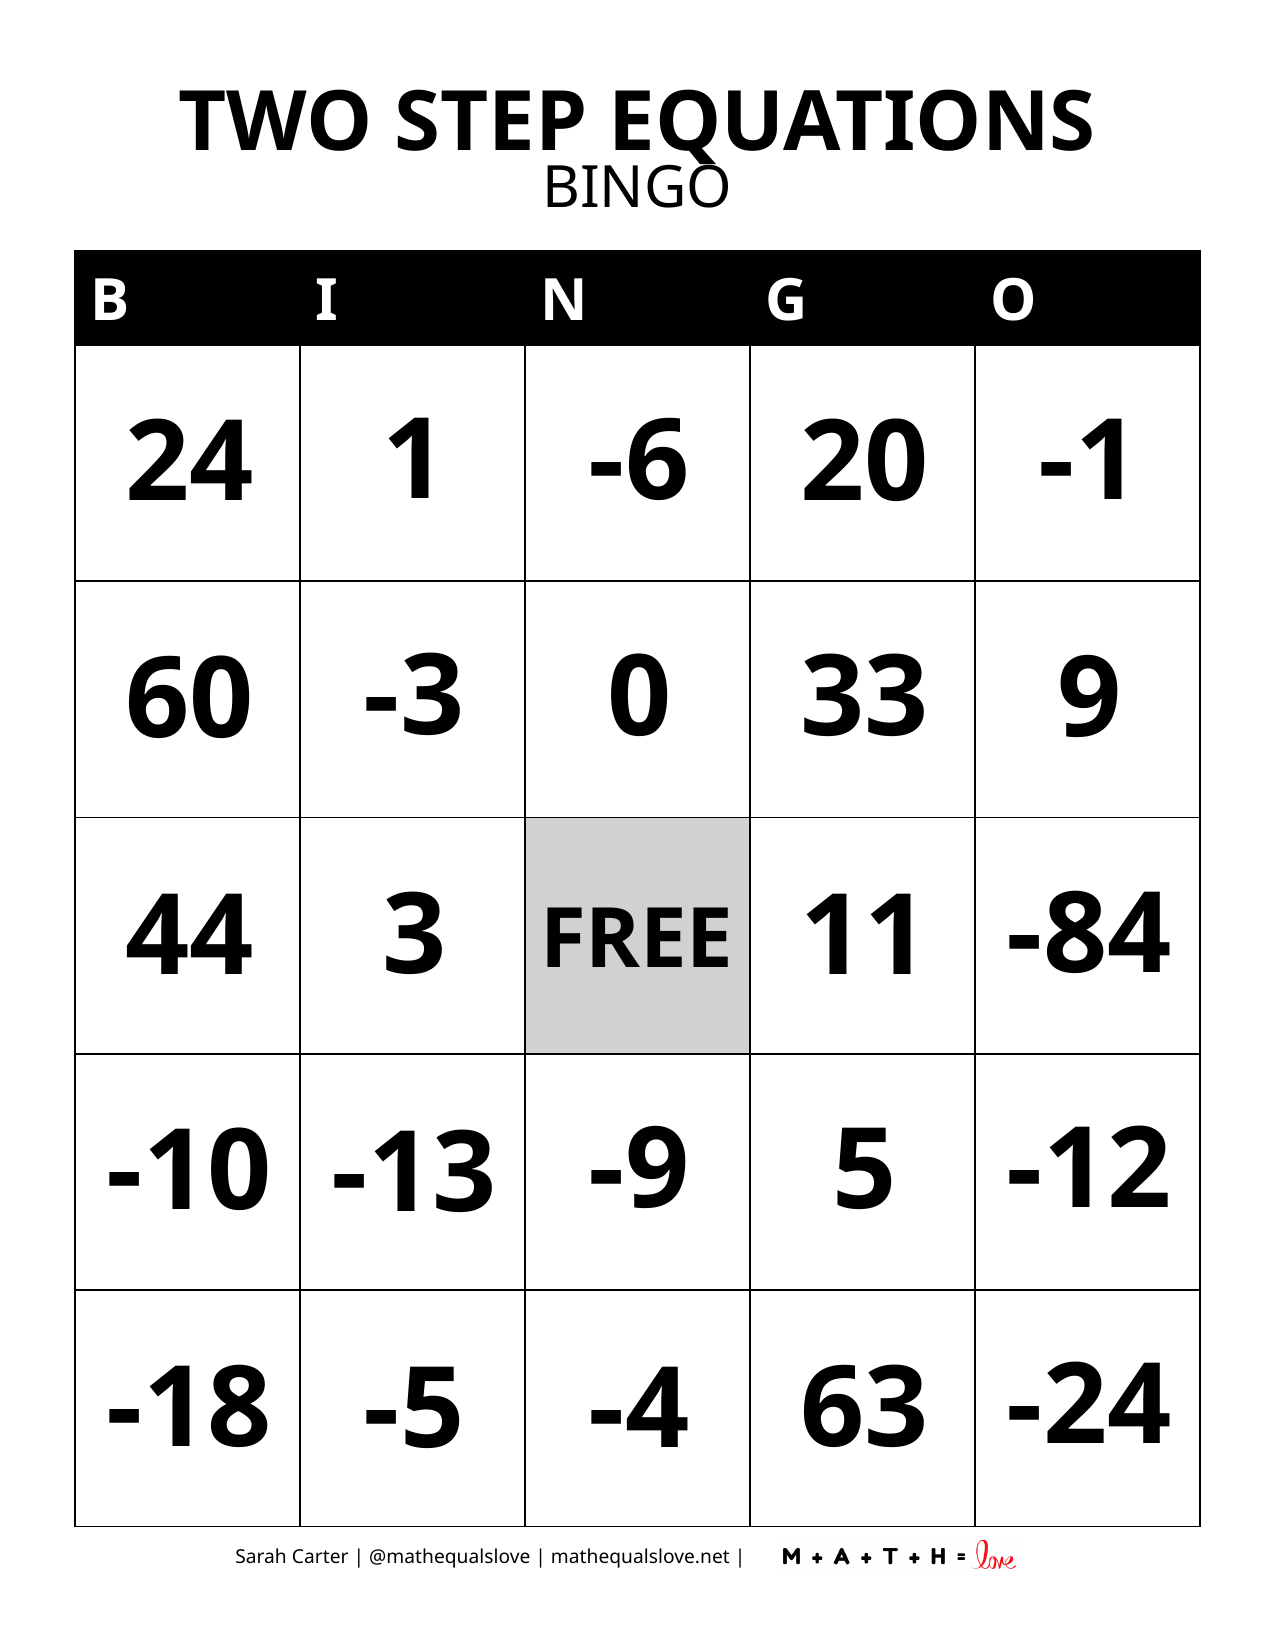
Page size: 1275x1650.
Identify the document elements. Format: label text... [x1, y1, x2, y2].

text_box -24 [975, 1374, 1203, 1422]
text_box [220, 1535, 1055, 1576]
text_box 24 [75, 431, 303, 479]
table_header N [526, 251, 749, 344]
table_cell [976, 818, 1199, 904]
table_header O [976, 251, 1199, 344]
table_cell [301, 477, 524, 580]
table_cell [976, 1055, 1199, 1138]
table_cell [976, 582, 1199, 667]
table_cell [751, 346, 974, 431]
table_cell [976, 1291, 1199, 1374]
table_cell [976, 478, 1199, 580]
text_box TWO STEP EQUATIONS [74, 59, 1200, 175]
table_cell [76, 818, 299, 906]
text_box 44 [75, 906, 303, 954]
table_cell [76, 716, 299, 817]
text_box -5 [300, 1378, 525, 1426]
table_cell [76, 1189, 299, 1289]
table_cell [976, 952, 1199, 1053]
table_cell [301, 1426, 524, 1526]
table_cell [976, 1186, 1199, 1289]
table_cell FREE [526, 818, 749, 1053]
table_header B [76, 251, 299, 344]
text_box 33 [753, 666, 978, 714]
table_cell [76, 954, 299, 1053]
text_box 63 [750, 1377, 978, 1425]
text_box 60 [75, 668, 303, 716]
table_cell [751, 582, 974, 666]
table_cell [976, 715, 1199, 817]
table_cell [301, 1055, 524, 1142]
table_cell [976, 346, 1199, 430]
table_cell [526, 1426, 749, 1526]
text_box 0 [525, 666, 753, 714]
text_box -10 [75, 1141, 303, 1189]
table_cell [301, 1291, 524, 1378]
table_cell [526, 582, 749, 666]
table_cell [301, 953, 524, 1053]
table_cell [301, 582, 524, 665]
table_cell [751, 714, 974, 817]
text_box -1 [975, 430, 1203, 478]
table_cell [526, 478, 749, 580]
text_box -9 [525, 1138, 753, 1186]
text_box -13 [300, 1142, 528, 1190]
text_box 5 [750, 1139, 978, 1187]
table_cell [526, 1186, 749, 1289]
table_header G [751, 251, 974, 344]
table_cell [526, 346, 749, 430]
text_box 1 [300, 429, 528, 477]
table_cell [76, 346, 299, 431]
table_cell [301, 713, 524, 817]
table_cell [751, 1425, 974, 1526]
table_cell [526, 1055, 749, 1138]
text_box -6 [525, 430, 753, 478]
text_box -4 [525, 1378, 753, 1426]
text_box -3 [300, 665, 528, 713]
text_box -18 [75, 1377, 303, 1425]
text_box 3 [300, 905, 528, 953]
table_cell [76, 582, 299, 668]
text_box BINGO [74, 175, 1200, 226]
text_box -84 [975, 904, 1203, 952]
table_cell [76, 1291, 299, 1377]
table_cell [76, 479, 299, 580]
table_cell [751, 1055, 974, 1139]
table_cell [751, 818, 974, 906]
text_box -12 [975, 1138, 1203, 1186]
table_cell [751, 1187, 974, 1289]
table_cell [76, 1425, 299, 1526]
table_cell [751, 479, 974, 580]
table_cell [751, 954, 974, 1053]
table_header I [301, 251, 524, 344]
table_cell [301, 346, 524, 429]
table_cell [976, 1422, 1199, 1526]
table_cell [751, 1291, 974, 1377]
table_cell [526, 1291, 749, 1378]
text_box 9 [975, 667, 1203, 715]
table_cell [526, 714, 749, 817]
text_box 11 [750, 906, 978, 954]
table_cell [301, 818, 524, 905]
text_box 20 [750, 431, 978, 479]
table_cell [301, 1190, 524, 1289]
table_cell [76, 1055, 299, 1141]
